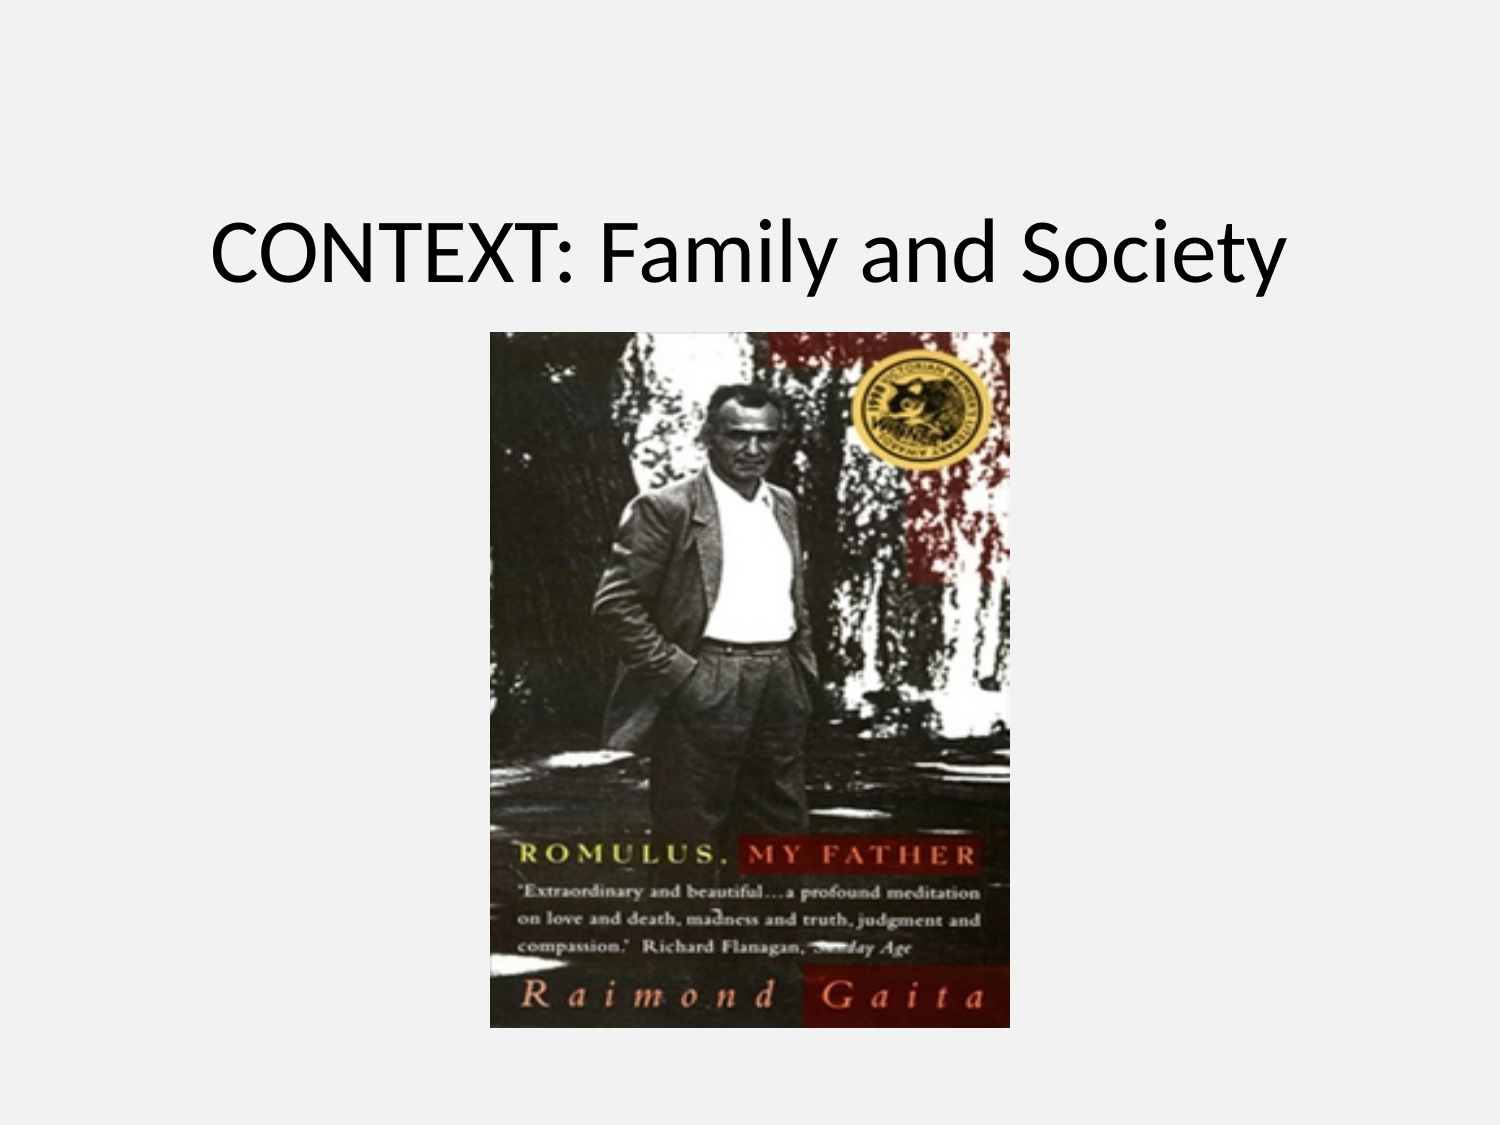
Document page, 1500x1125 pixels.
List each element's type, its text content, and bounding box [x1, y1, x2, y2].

title CONTEXT: Family and Society [112, 125, 1388, 367]
picture [489, 331, 1011, 1029]
